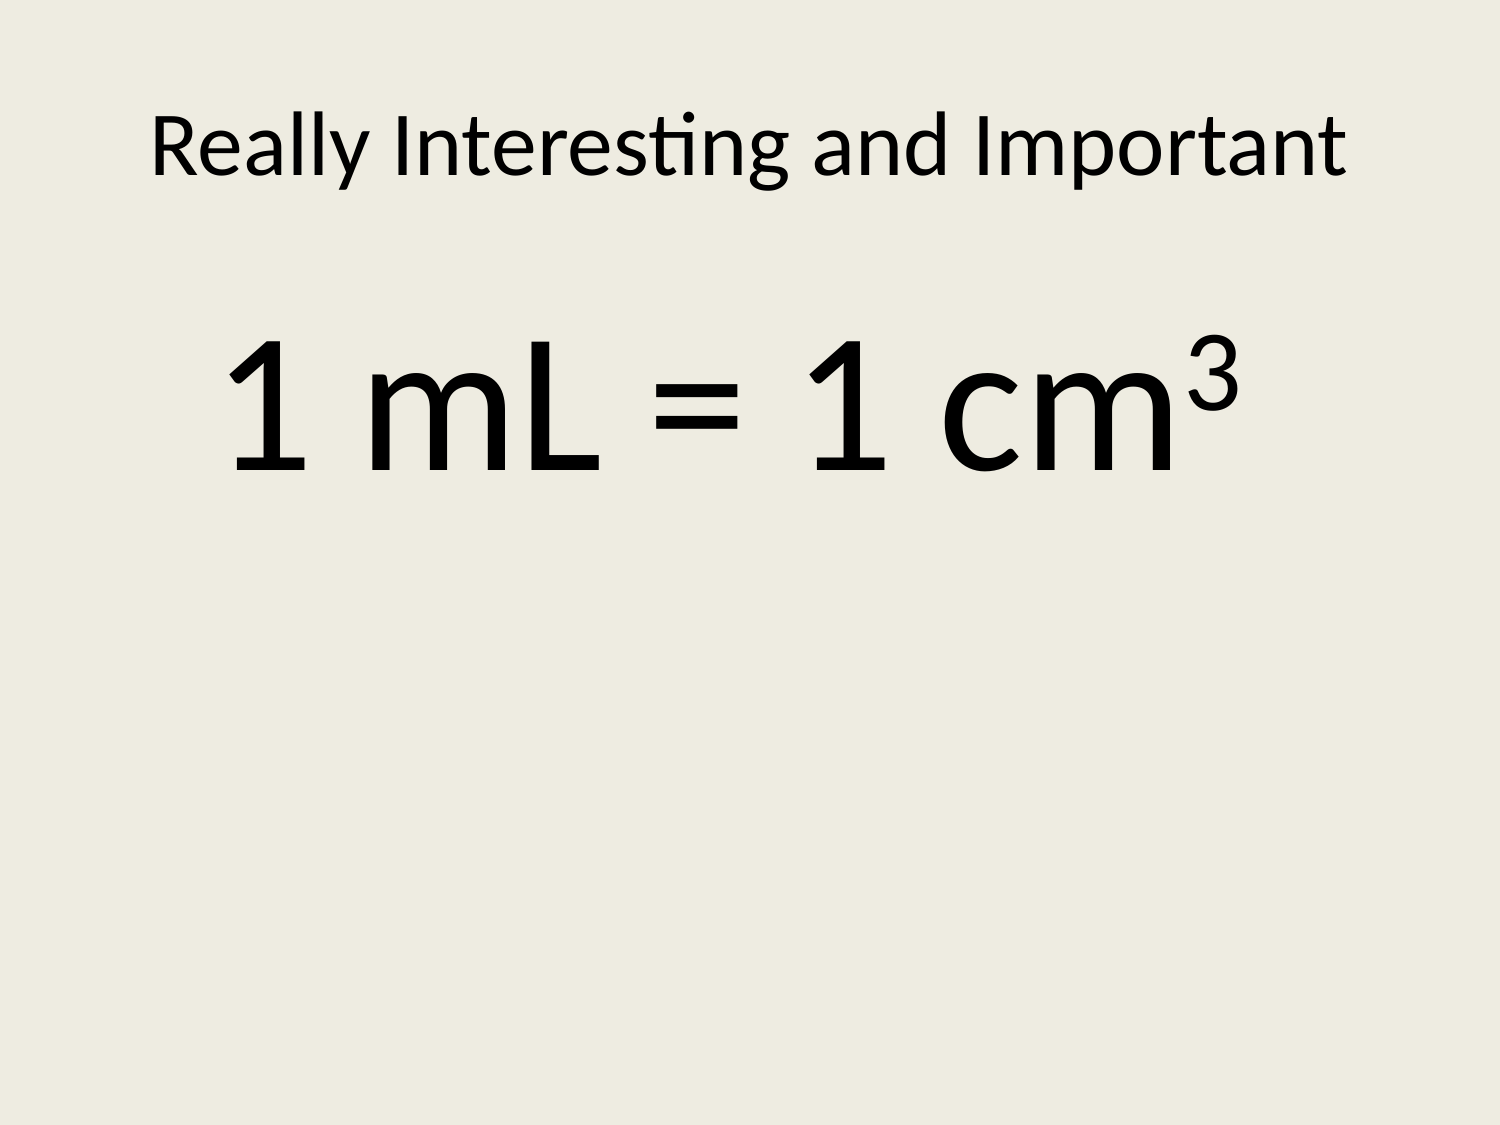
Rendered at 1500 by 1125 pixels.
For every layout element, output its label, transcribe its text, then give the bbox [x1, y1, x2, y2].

list 1 mL = 1 cm3 [75, 262, 1425, 1005]
title Really Interesting and Important [75, 45, 1425, 233]
